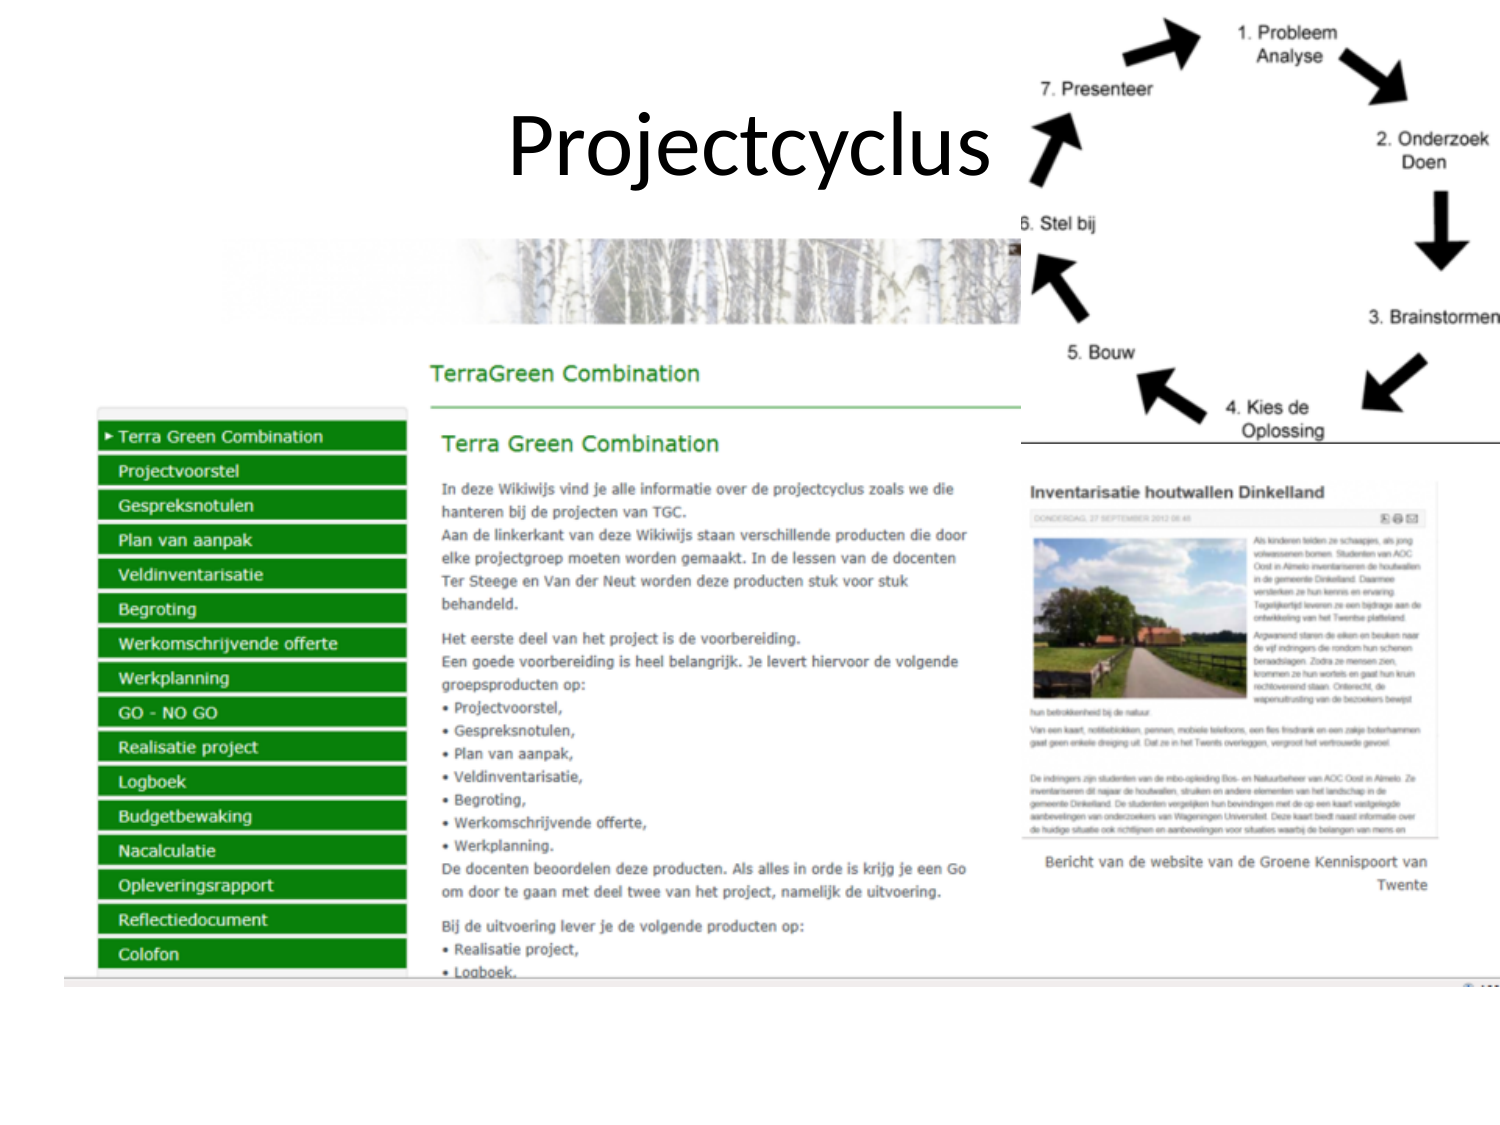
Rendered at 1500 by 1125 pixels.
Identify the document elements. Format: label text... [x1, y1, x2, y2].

picture [1021, 0, 1500, 444]
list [64, 231, 1500, 987]
title Projectcyclus [75, 45, 1016, 230]
